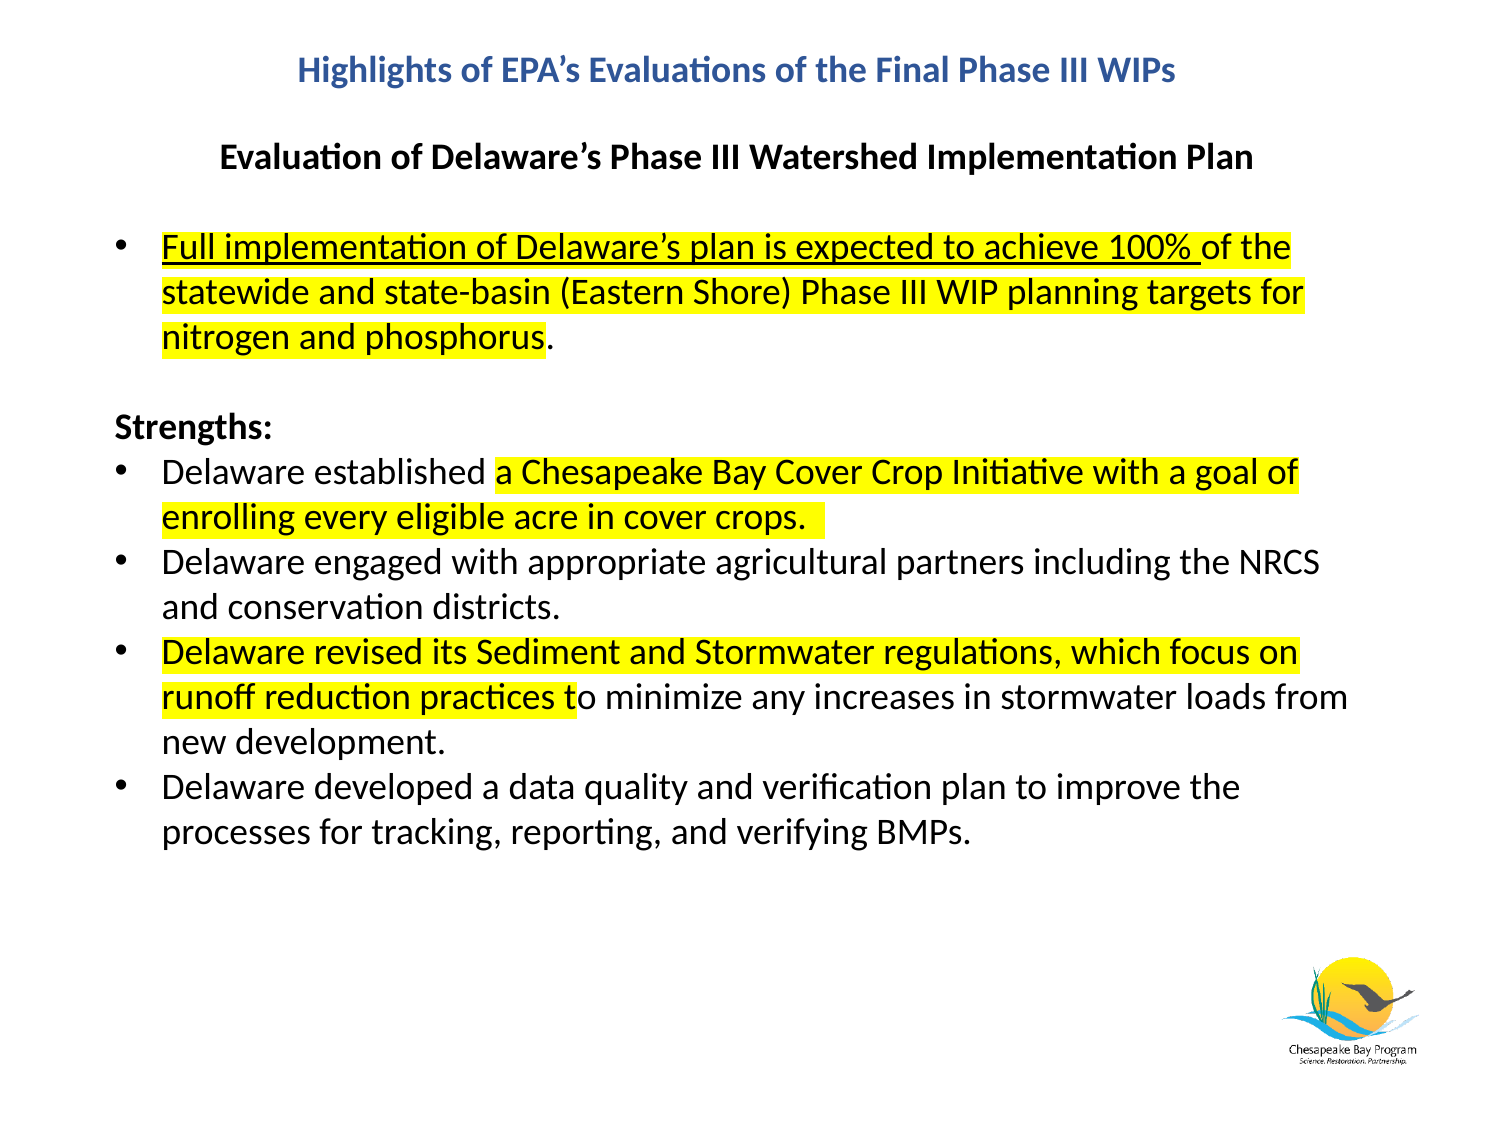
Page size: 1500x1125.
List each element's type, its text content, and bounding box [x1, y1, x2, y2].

text_box Highlights of EPA’s Evaluations of the Final Phase III WIPs [125, 37, 1350, 98]
text_box Evaluation of Delaware’s Phase III Watershed Implementation Plan Full implementation of Delaware’s plan is expected to achieve 100% of the statewide and state-basin (Eastern Shore) Phase III WIP planning targets for nitrogen and phosphorus. Strengths: Delaware established a Chesapeake Bay Cover Crop Initiative with a goal of enrolling every eligible acre in cover crops. Delaware engaged with appropriate agricultural partners including the NRCS and conservation districts. Delaware revised its Sediment and Stormwater regulations, which focus on runoff reduction practices to minimize any increases in stormwater loads from new development. Delaware developed a data quality and verification plan to improve the processes for tracking, reporting, and verifying BMPs. [99, 124, 1375, 860]
picture [1281, 956, 1419, 1065]
